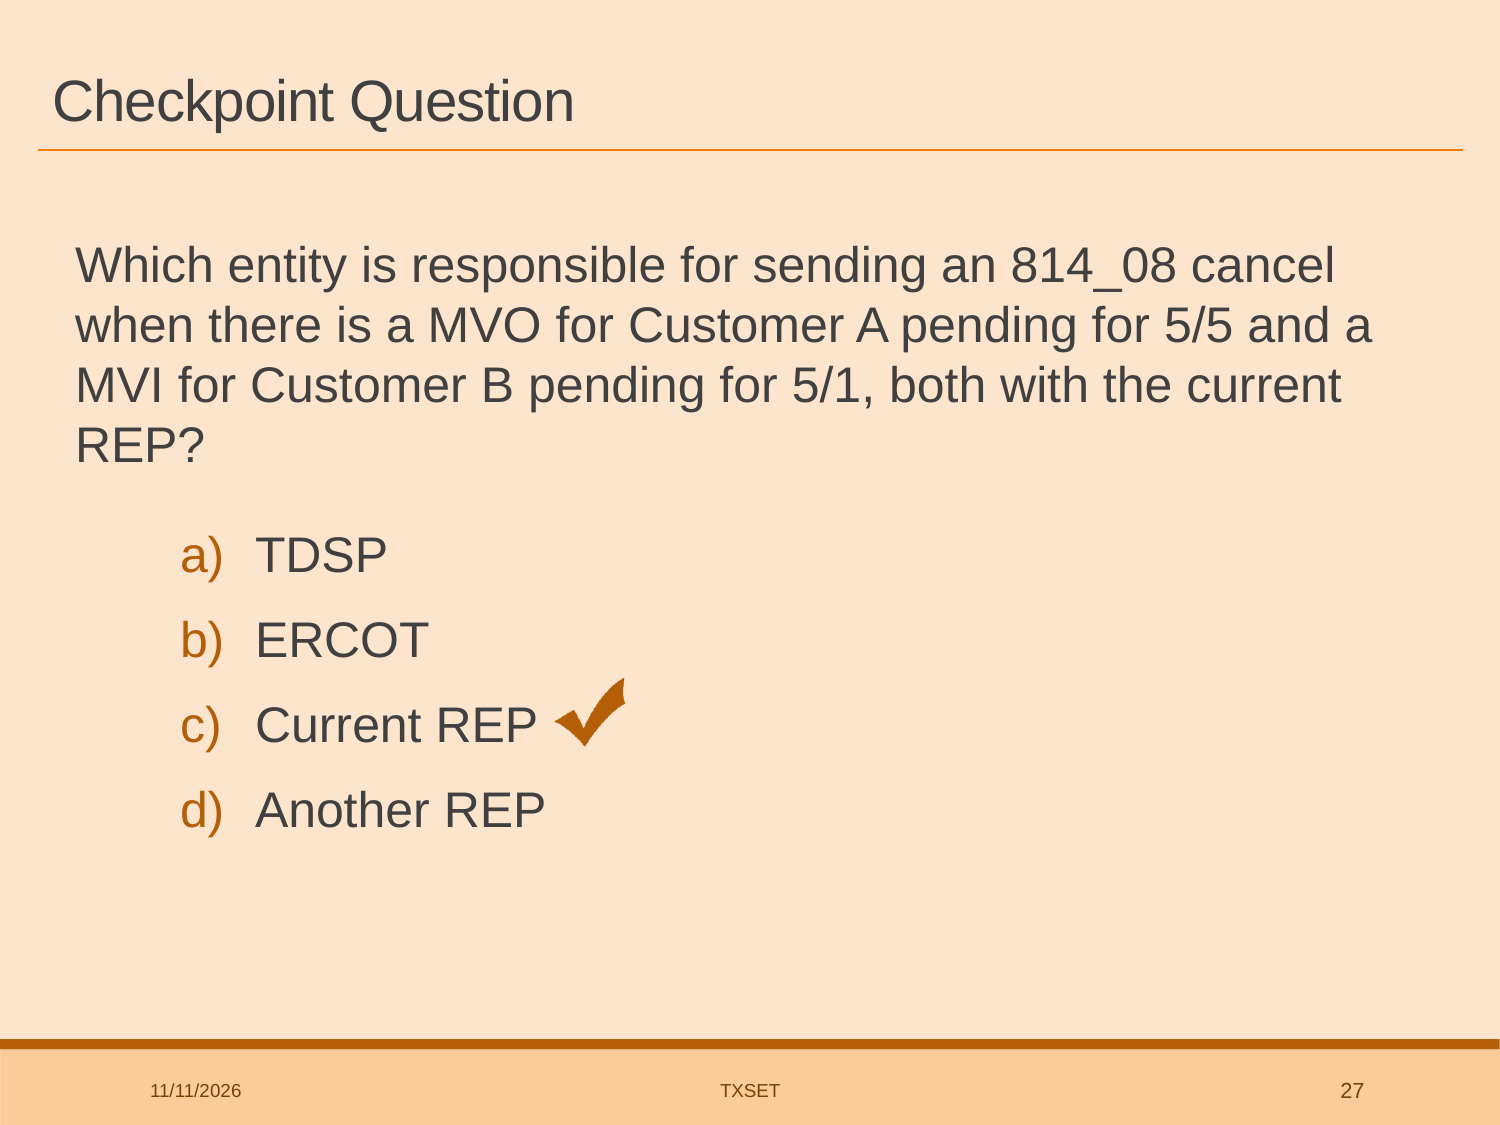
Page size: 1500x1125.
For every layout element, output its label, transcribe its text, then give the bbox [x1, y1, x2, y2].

text_box Which entity is responsible for sending an 814_08 cancel when there is a MVO for Customer A pending for 5/5 and a MVI for Customer B pending for 5/1, both with the current REP? TDSP ERCOT Current REP Another REP [74, 224, 1460, 1002]
footer TxSET [453, 1059, 1047, 1120]
picture [552, 674, 627, 749]
slide_number 27 [1218, 1059, 1380, 1120]
title Checkpoint Question [37, 37, 1275, 141]
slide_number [135, 1059, 440, 1120]
